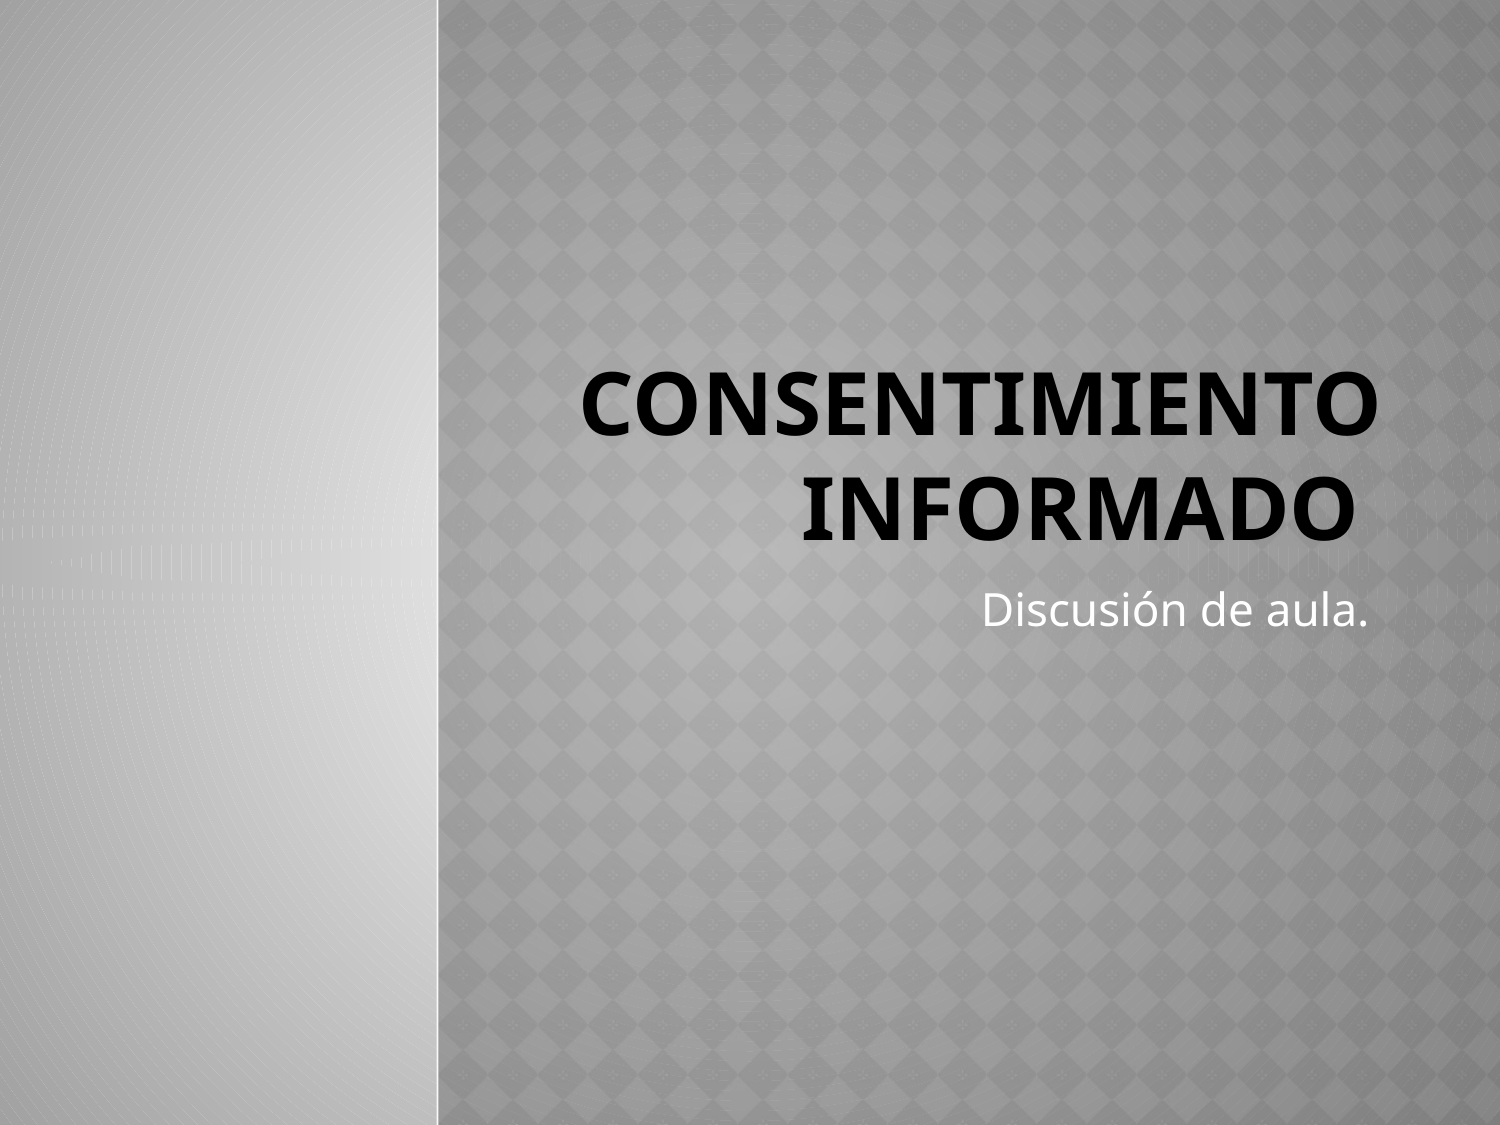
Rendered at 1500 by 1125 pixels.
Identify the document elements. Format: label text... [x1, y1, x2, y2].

subtitle Discusión de aula. [550, 580, 1390, 762]
title Consentimiento informado [552, 87, 1390, 558]
